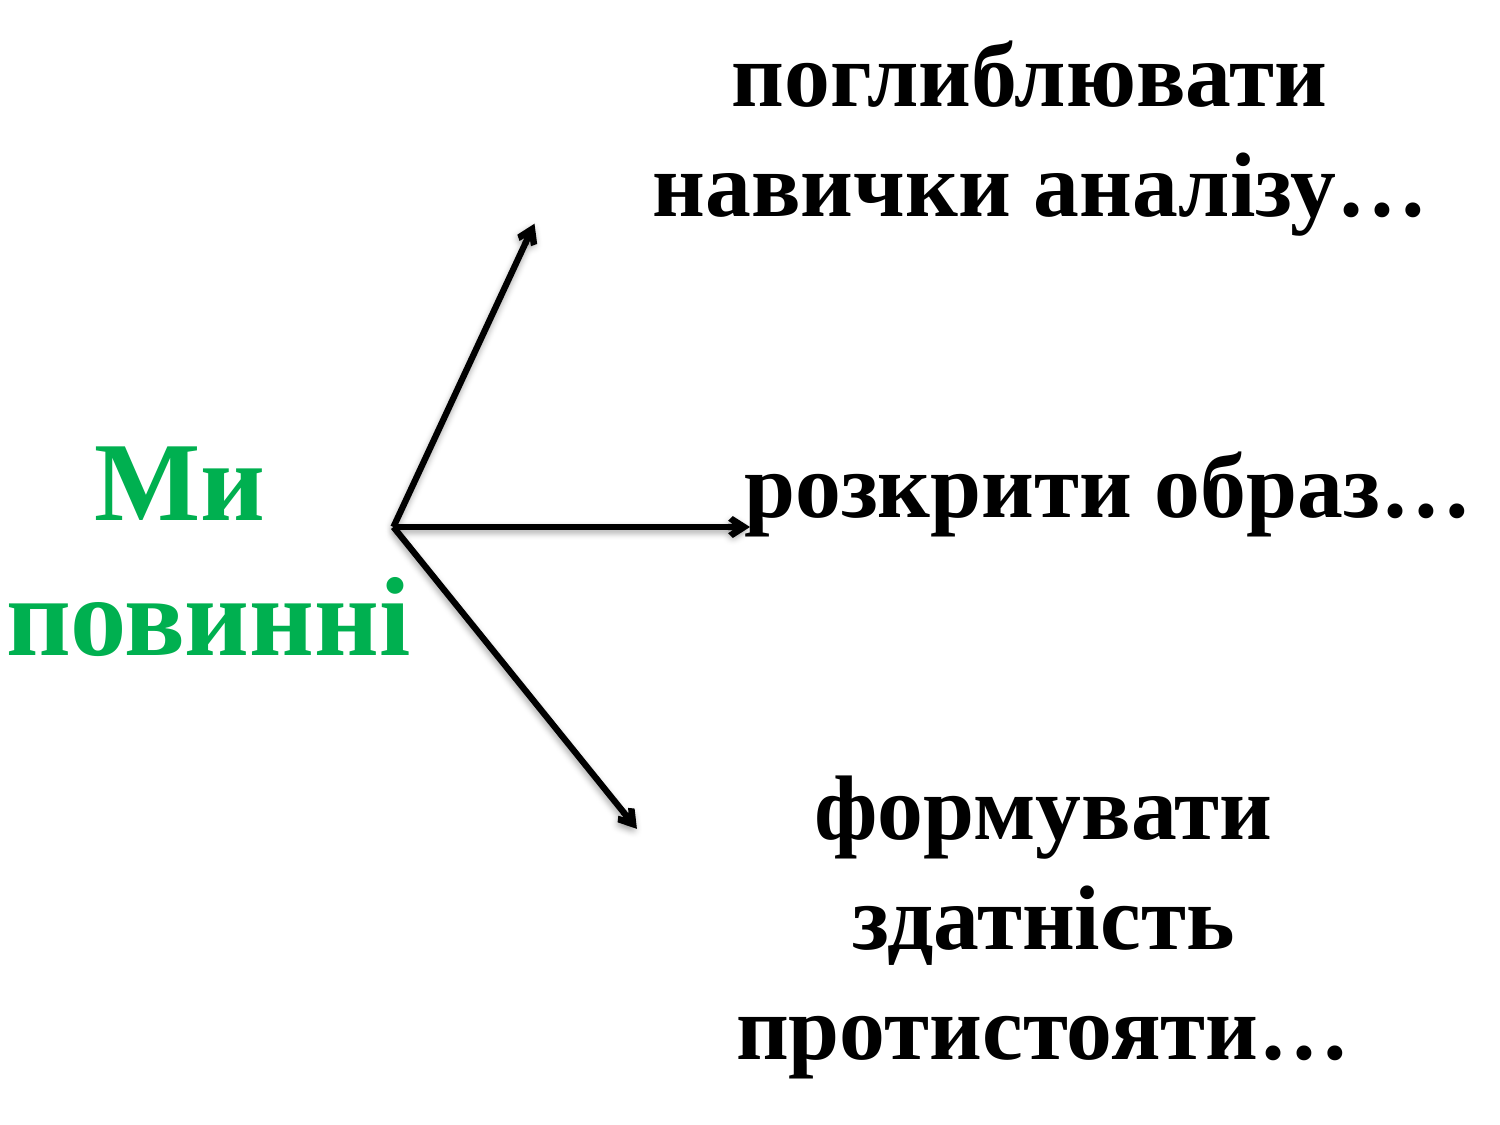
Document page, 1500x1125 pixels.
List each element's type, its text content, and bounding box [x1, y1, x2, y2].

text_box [393, 526, 638, 830]
text_box формувати здатність протистояти… [613, 740, 1473, 1085]
text_box розкрити образ… [679, 417, 1500, 543]
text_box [393, 223, 535, 525]
text_box Ми повинні [0, 400, 388, 686]
text_box поглиблювати навички аналізу… [611, 6, 1471, 242]
